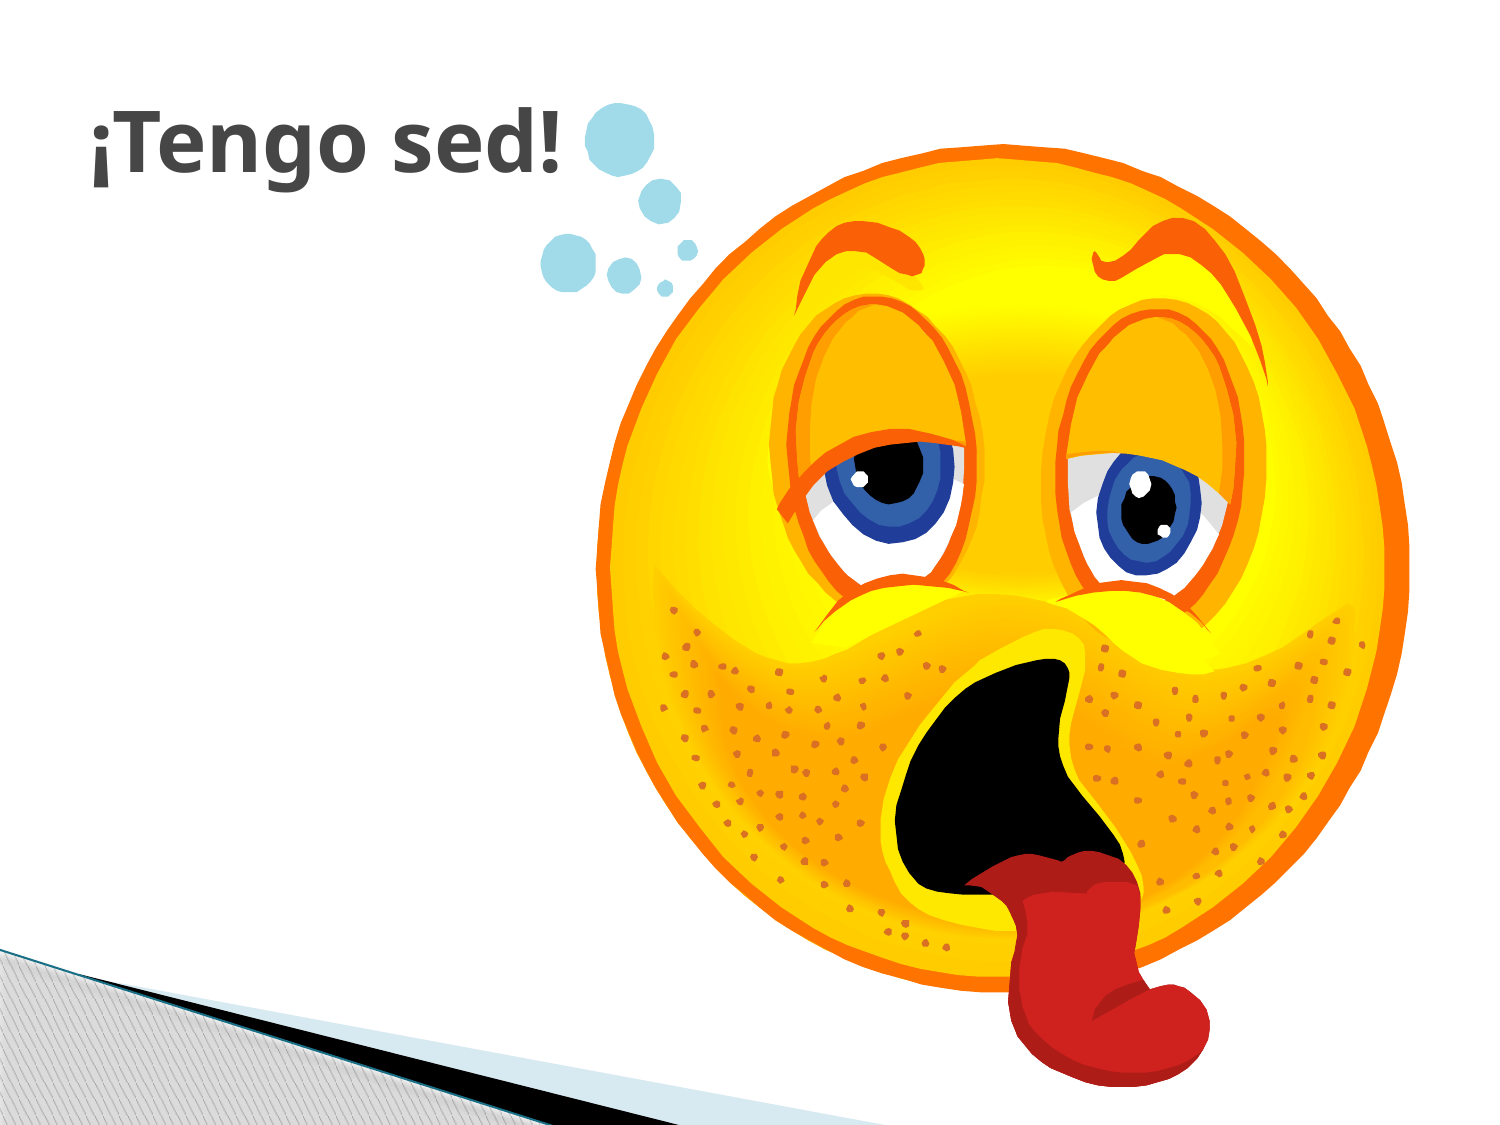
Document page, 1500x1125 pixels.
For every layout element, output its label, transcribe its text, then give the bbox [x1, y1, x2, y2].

picture [537, 99, 1413, 1091]
title ¡Tengo sed! [75, 45, 1425, 233]
